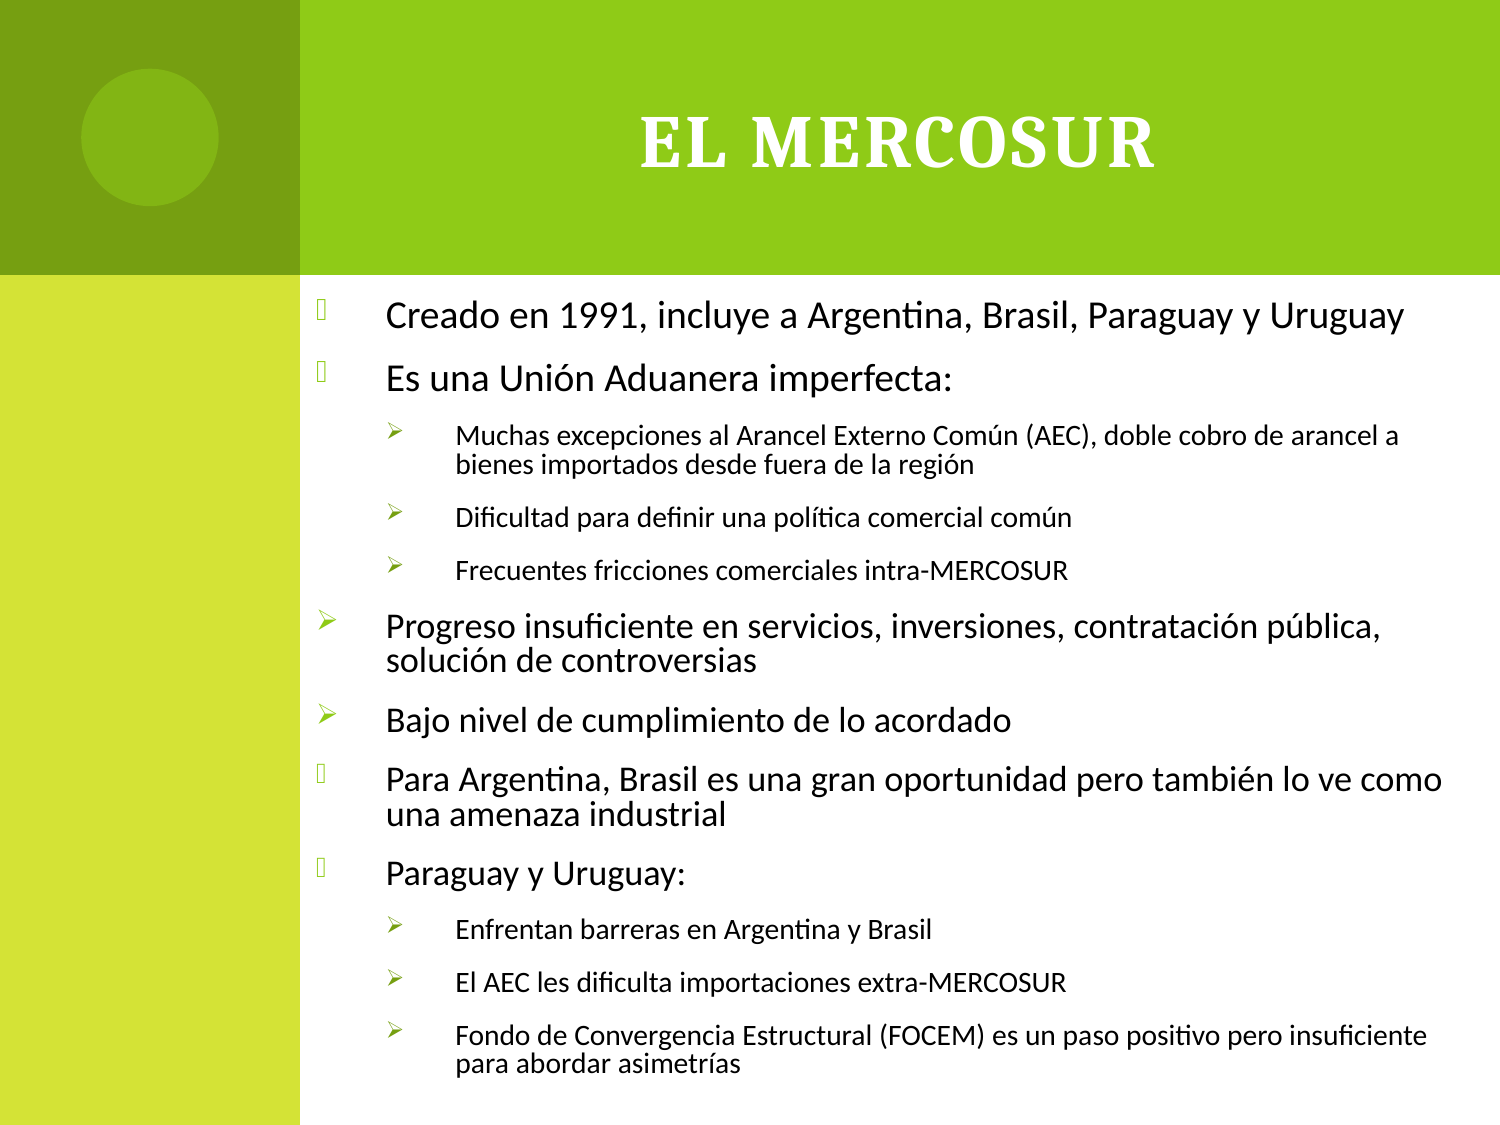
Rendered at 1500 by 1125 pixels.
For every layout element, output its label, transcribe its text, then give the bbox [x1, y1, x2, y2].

title El MERCOSUR [383, 42, 1412, 232]
list Creado en 1991, incluye a Argentina, Brasil, Paraguay y Uruguay Es una Unión Aduanera imperfecta: Muchas excepciones al Arancel Externo Común (AEC), doble cobro de arancel a bienes importados desde fuera de la región Dificultad para definir una política comercial común Frecuentes fricciones comerciales intra-MERCOSUR Progreso insuficiente en servicios, inversiones, contratación pública, solución de controversias Bajo nivel de cumplimiento de lo acordado Para Argentina, Brasil es una gran oportunidad pero también lo ve como una amenaza industrial Paraguay y Uruguay: Enfrentan barreras en Argentina y Brasil El AEC les dificulta importaciones extra-MERCOSUR Fondo de Convergencia Estructural (FOCEM) es un paso positivo pero insuficiente para abordar asimetrías [301, 290, 1471, 1094]
